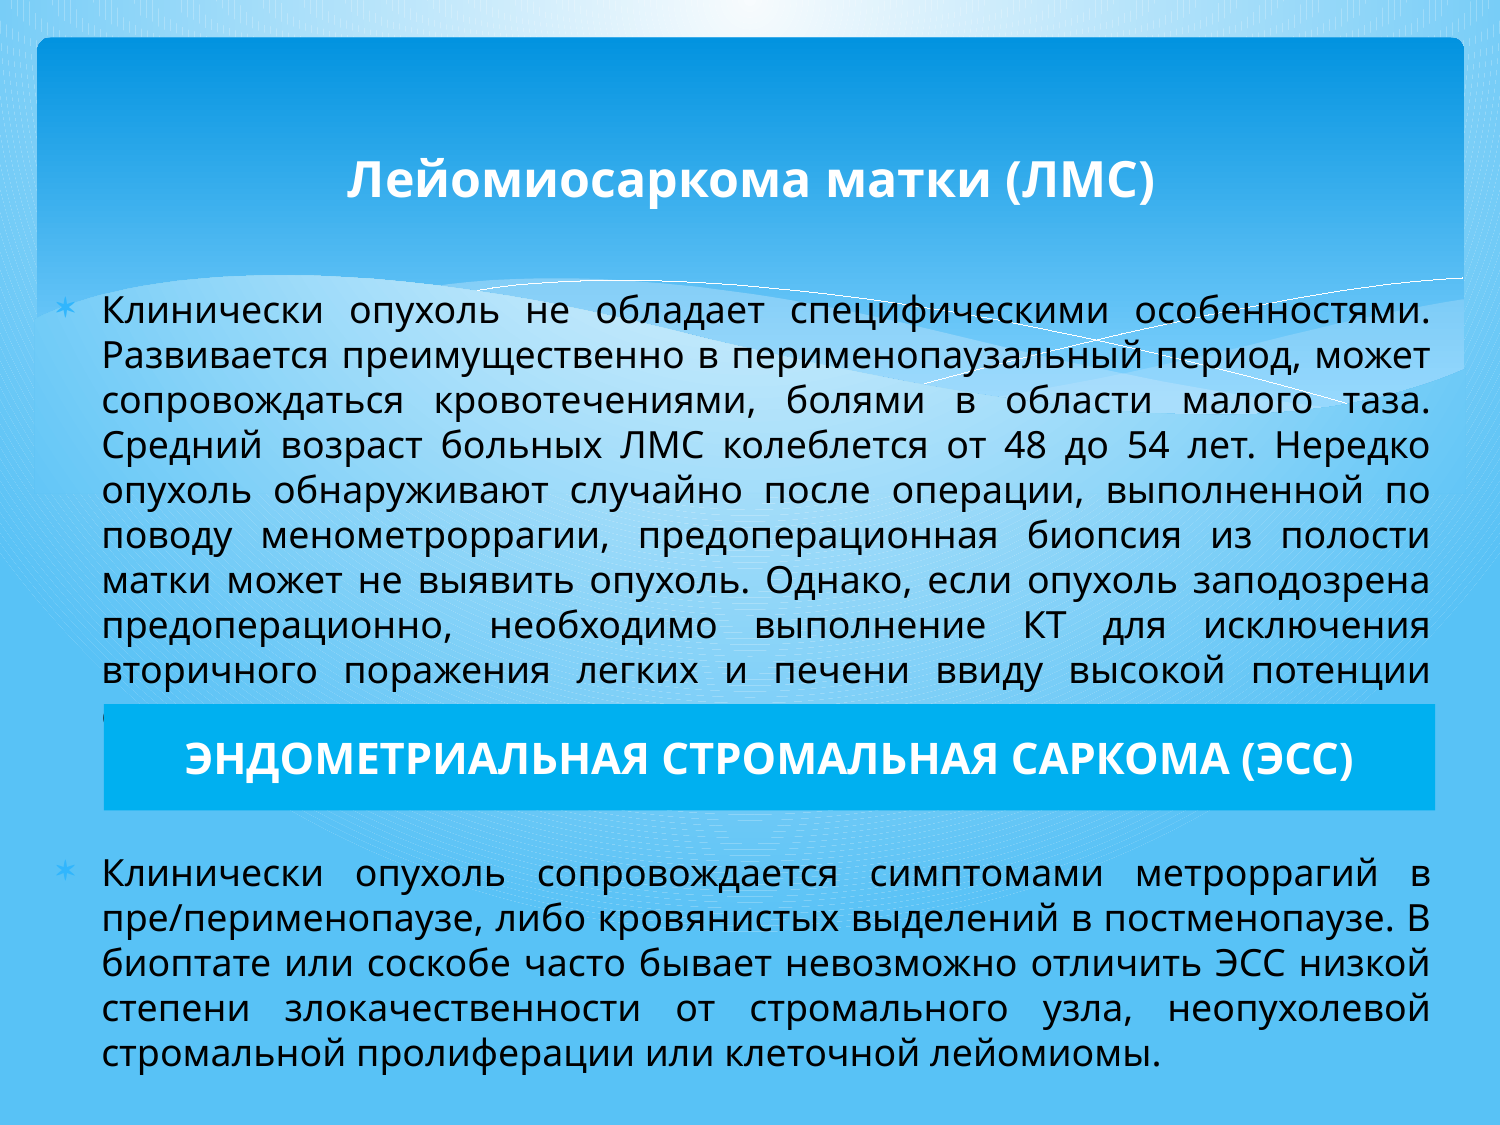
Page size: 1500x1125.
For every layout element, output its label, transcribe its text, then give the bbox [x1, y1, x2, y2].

title Лейомиосаркома матки (ЛМС) [76, 90, 1427, 265]
text_box ЭНДОМЕТРИАЛЬНАЯ СТРОМАЛЬНАЯ САРКОМА (ЭСС) [103, 704, 1436, 811]
list Клинически опухоль не обладает специфическими особенностями. Развивается преимущественно в перименопаузальный период, может сопровождаться кровотечениями, болями в области малого таза. Средний возраст больных ЛМС колеблется от 48 до 54 лет. Нередко опухоль обнаруживают случайно после операции, выполненной по поводу менометроррагии, предоперационная биопсия из полости матки может не выявить опухоль. Однако, если опухоль заподозрена предоперационно, необходимо выполнение КТ для исключения вторичного поражения легких и печени ввиду высокой потенции опухоли к гематогенному распространению. Клинически опухоль сопровождается симптомами метроррагий в пре/перименопаузе, либо кровянистых выделений в постменопаузе. В биоптате или соскобе часто бывает невозможно отличить ЭСС низкой степени злокачественности от стромального узла, неопухолевой стромальной пролиферации или клеточной лейомиомы. [41, 278, 1447, 1094]
